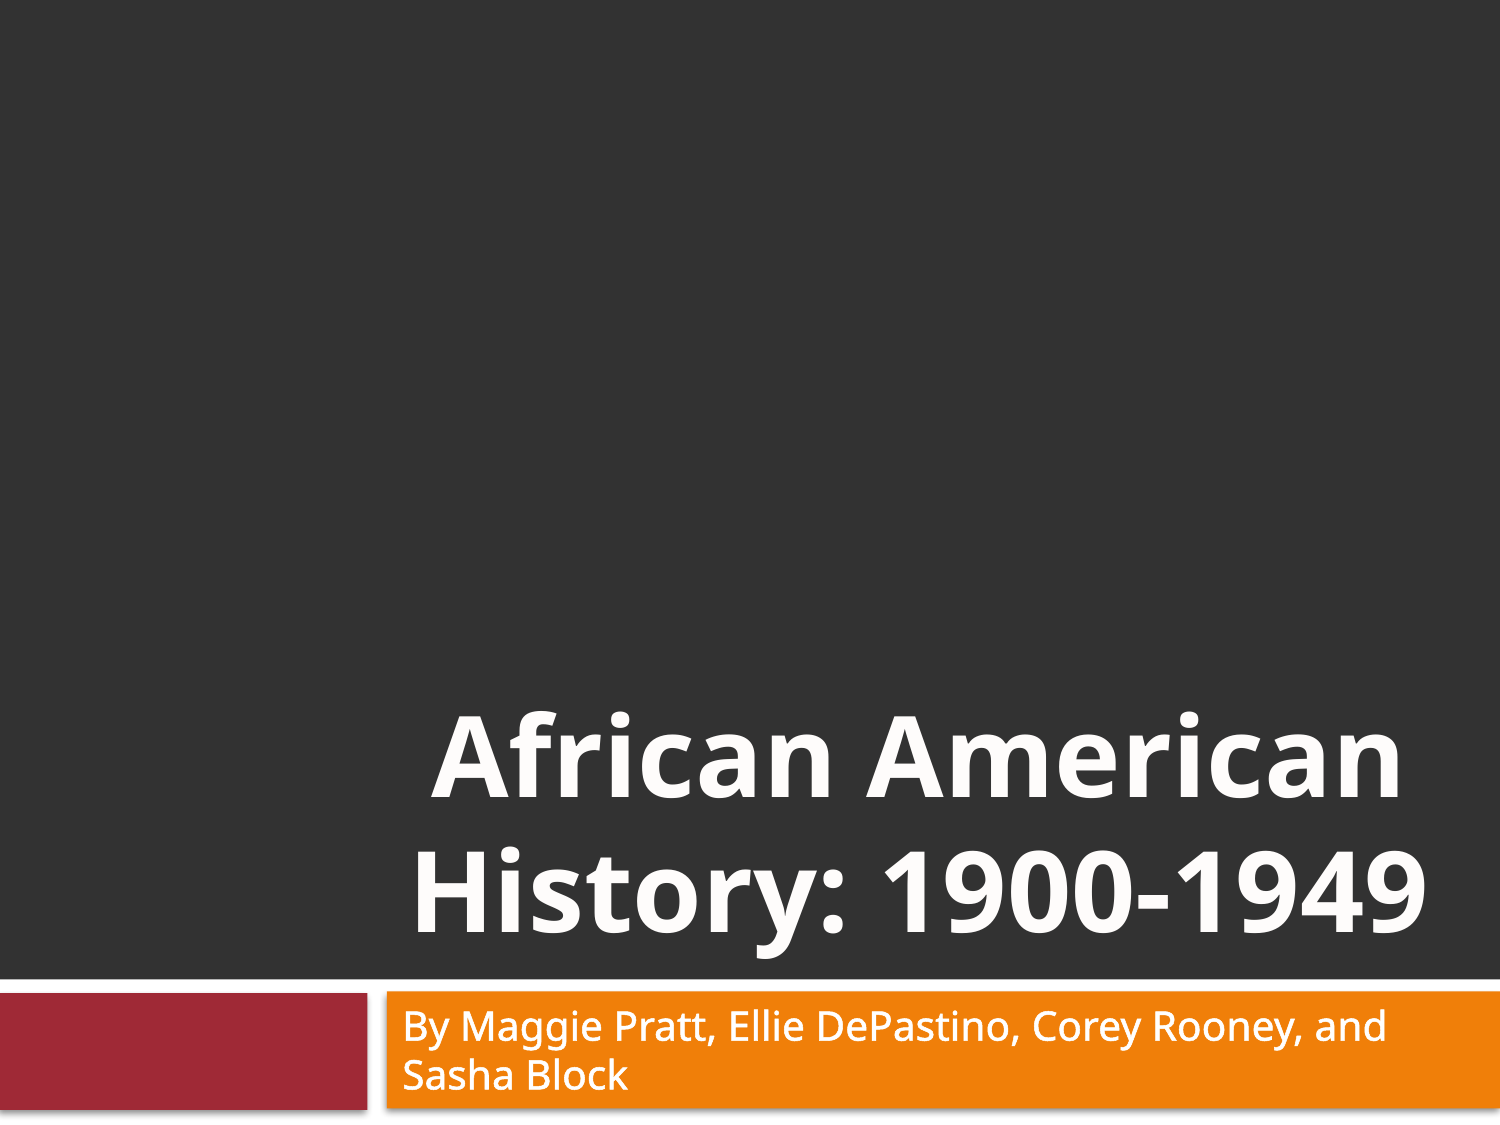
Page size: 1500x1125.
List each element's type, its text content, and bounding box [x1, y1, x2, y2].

title African American History: 1900-1949 [387, 662, 1450, 963]
subtitle By Maggie Pratt, Ellie DePastino, Corey Rooney, and Sasha Block [387, 992, 1488, 1105]
